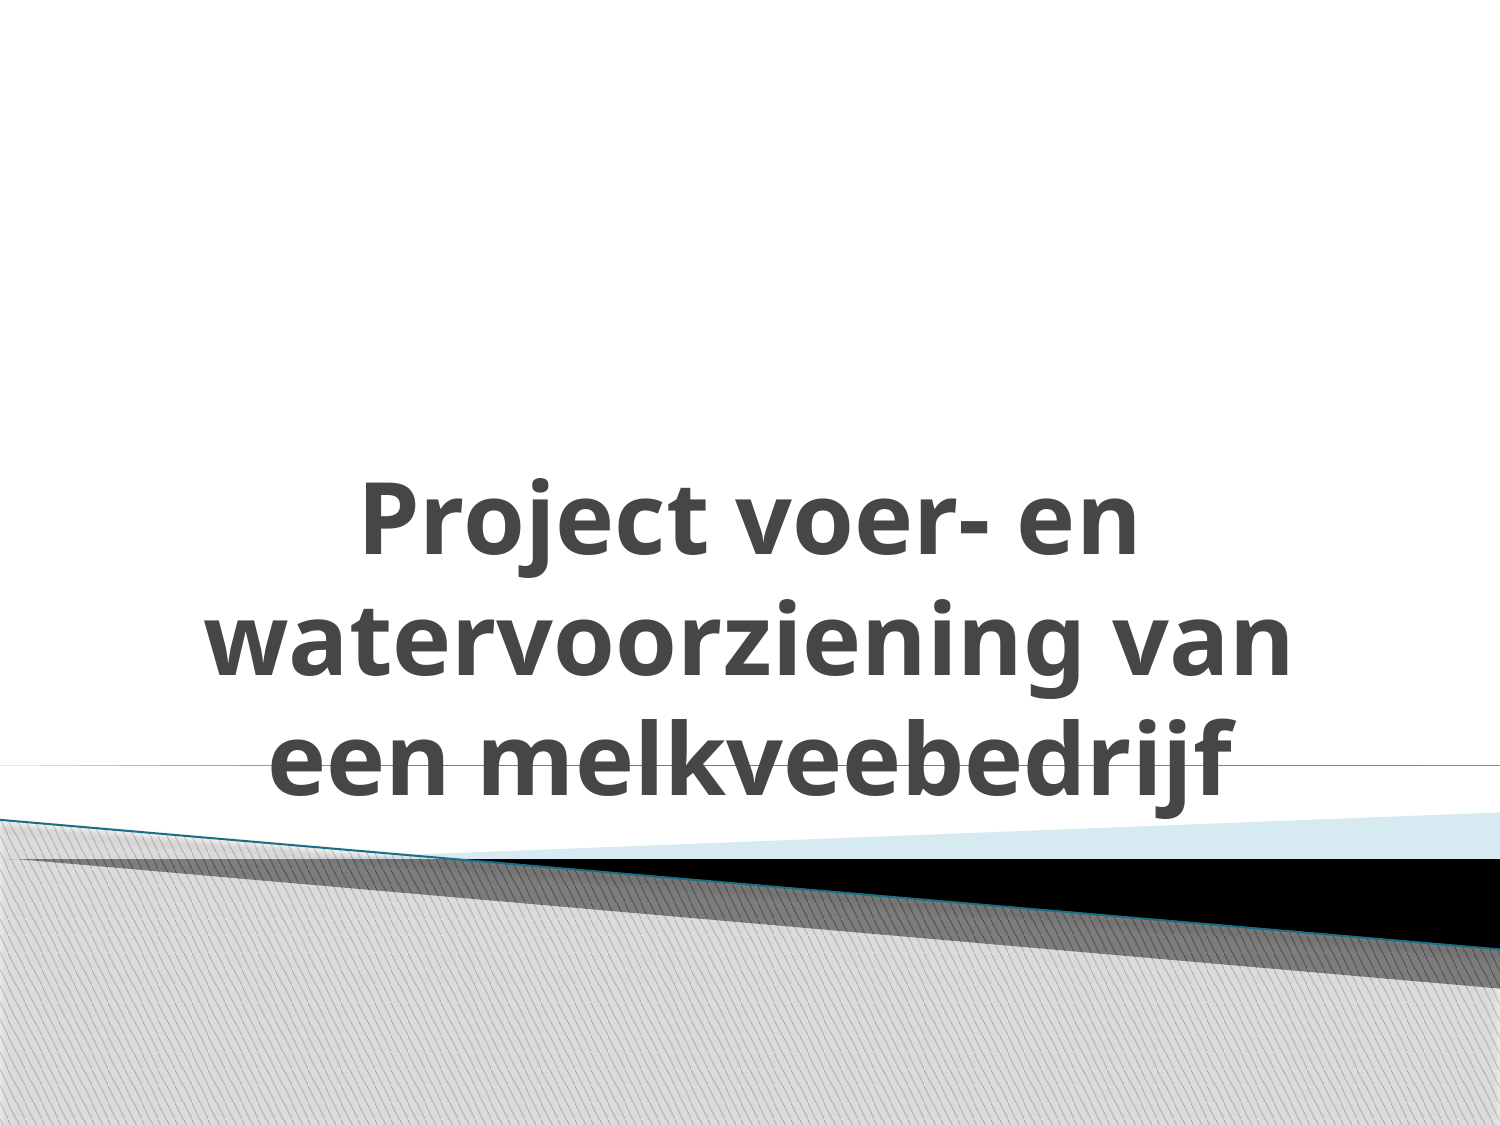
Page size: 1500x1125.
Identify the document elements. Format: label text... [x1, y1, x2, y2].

title Project voer- en watervoorziening van een melkveebedrijf [112, 160, 1388, 823]
picture [5, 859, 1500, 989]
